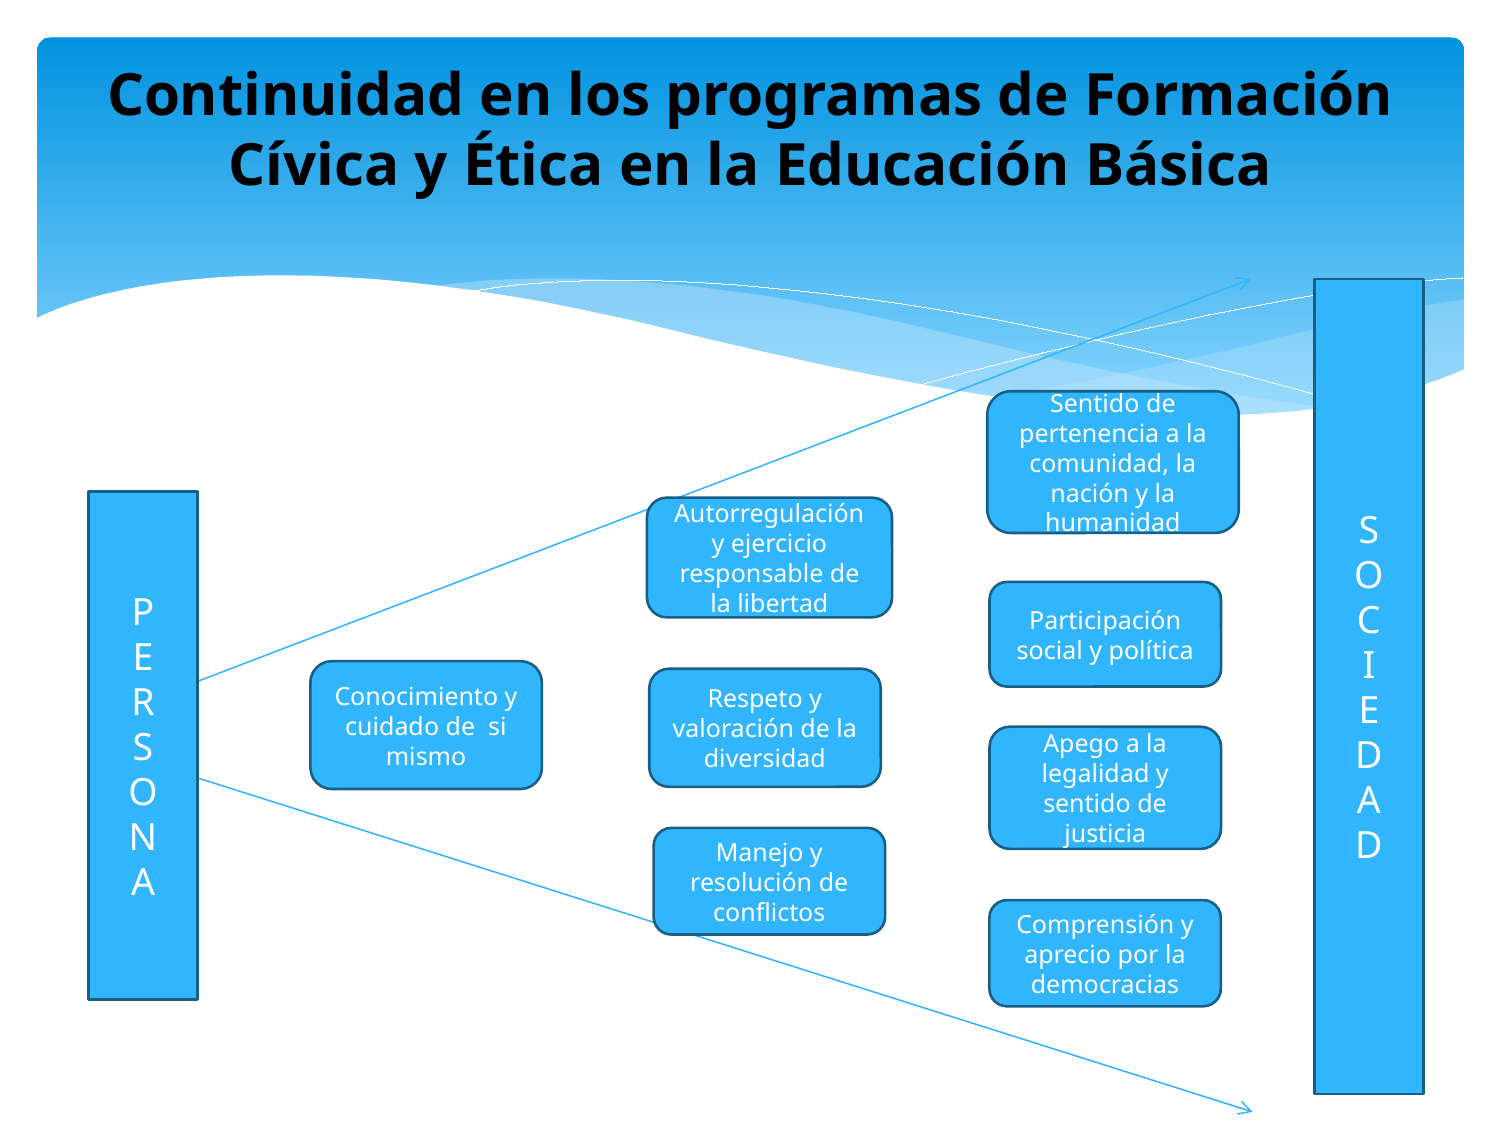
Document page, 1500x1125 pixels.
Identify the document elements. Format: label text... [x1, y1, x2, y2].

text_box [88, 278, 1424, 1113]
title Continuidad en los programas de Formación Cívica y Ética en la Educación Básica [75, 41, 1425, 212]
